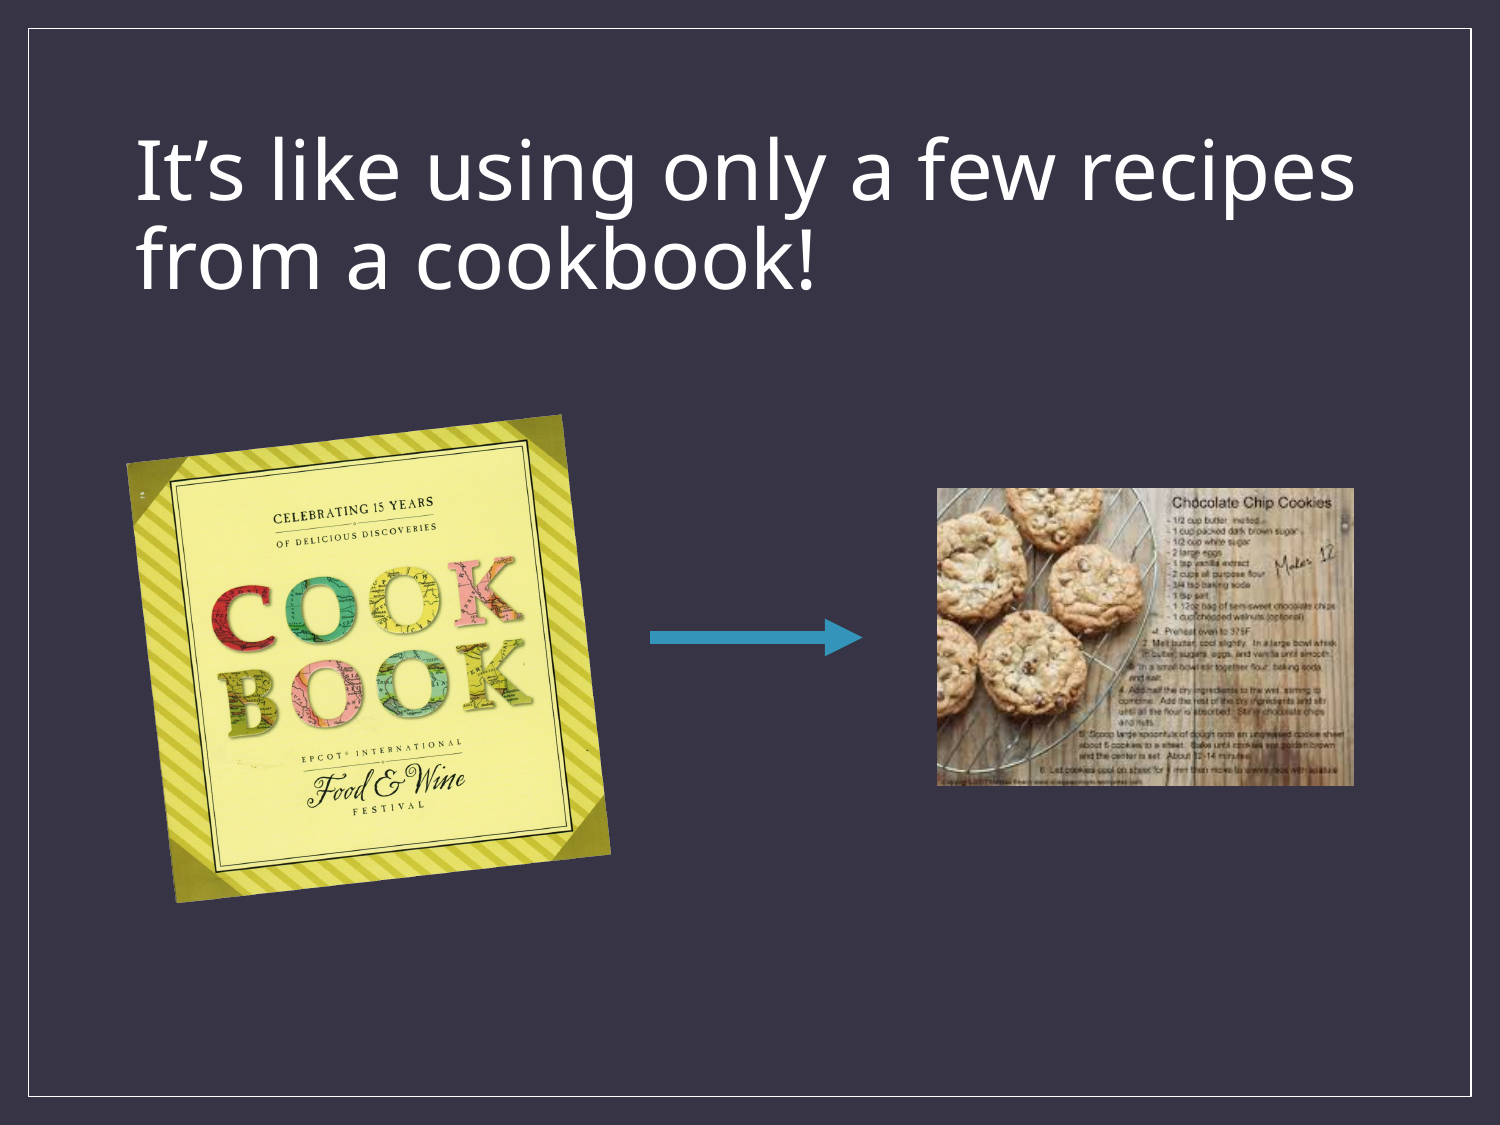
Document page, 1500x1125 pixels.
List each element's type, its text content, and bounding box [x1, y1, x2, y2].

title It’s like using only a few recipes from a cookbook! [120, 105, 1380, 331]
picture [937, 488, 1354, 786]
picture [127, 415, 611, 903]
